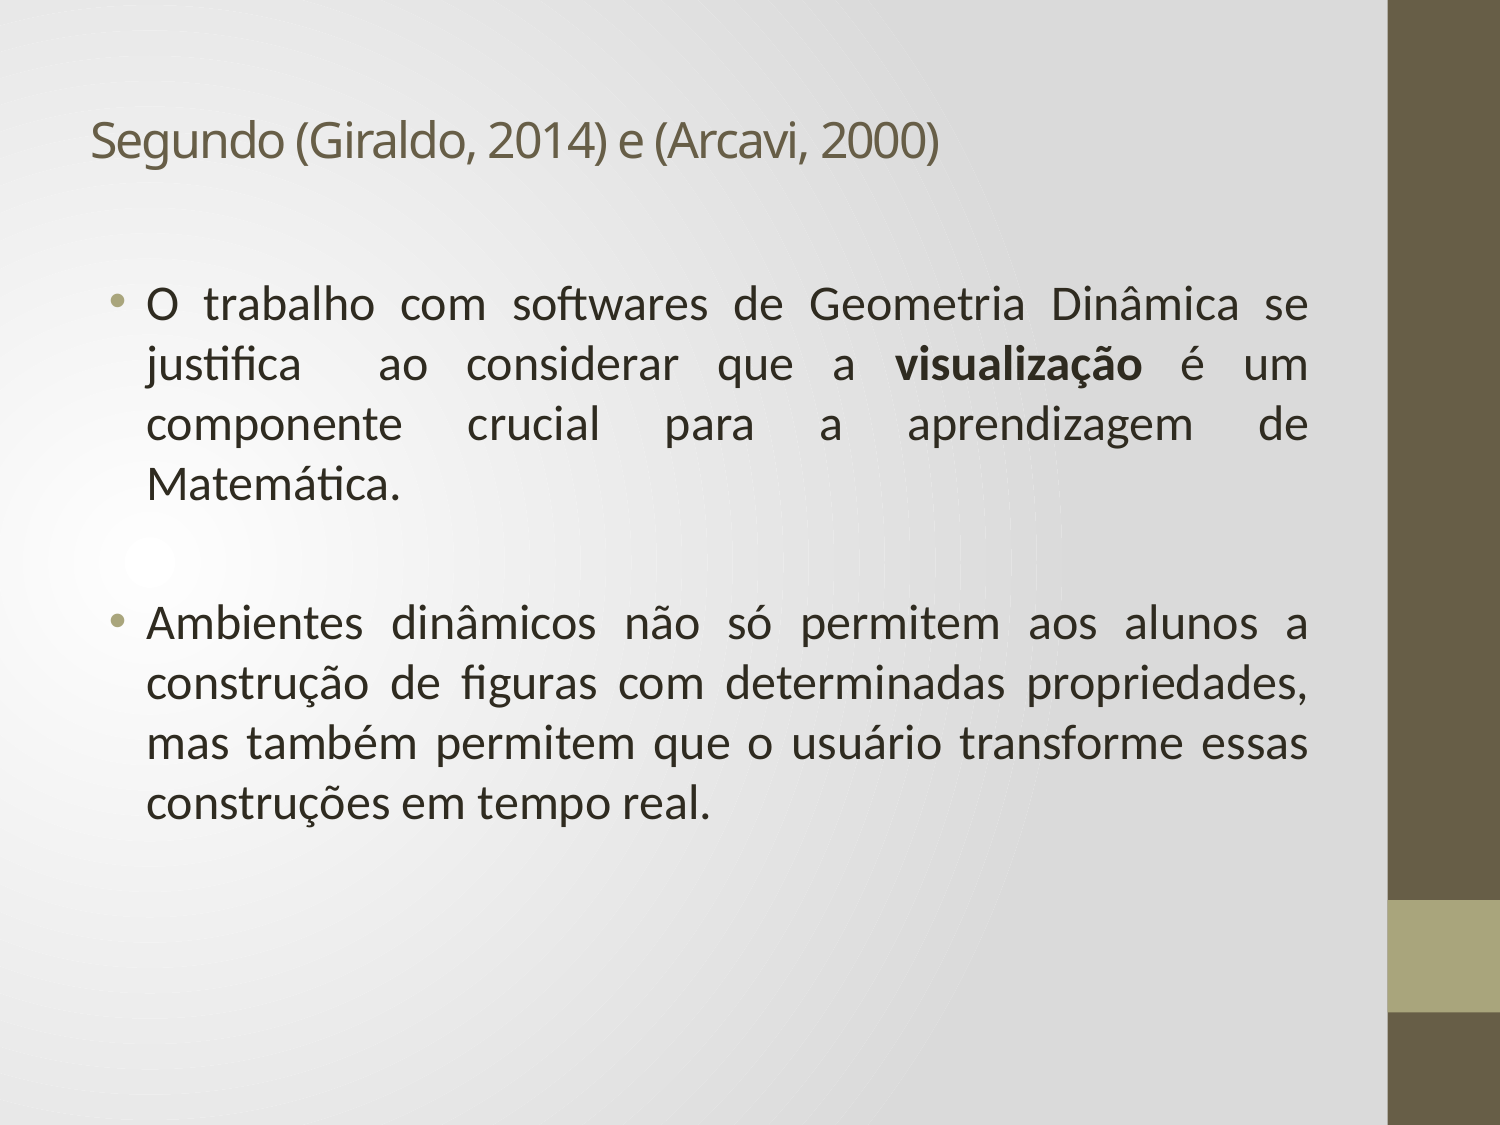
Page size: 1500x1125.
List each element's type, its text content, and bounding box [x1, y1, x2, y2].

list O trabalho com softwares de Geometria Dinâmica se justifica ao considerar que a visualização é um componente crucial para a aprendizagem de Matemática. Ambientes dinâmicos não só permitem aos alunos a construção de figuras com determinadas propriedades, mas também permitem que o usuário transforme essas construções em tempo real. [75, 262, 1325, 1050]
title Segundo (Giraldo, 2014) e (Arcavi, 2000) [75, 45, 1325, 233]
